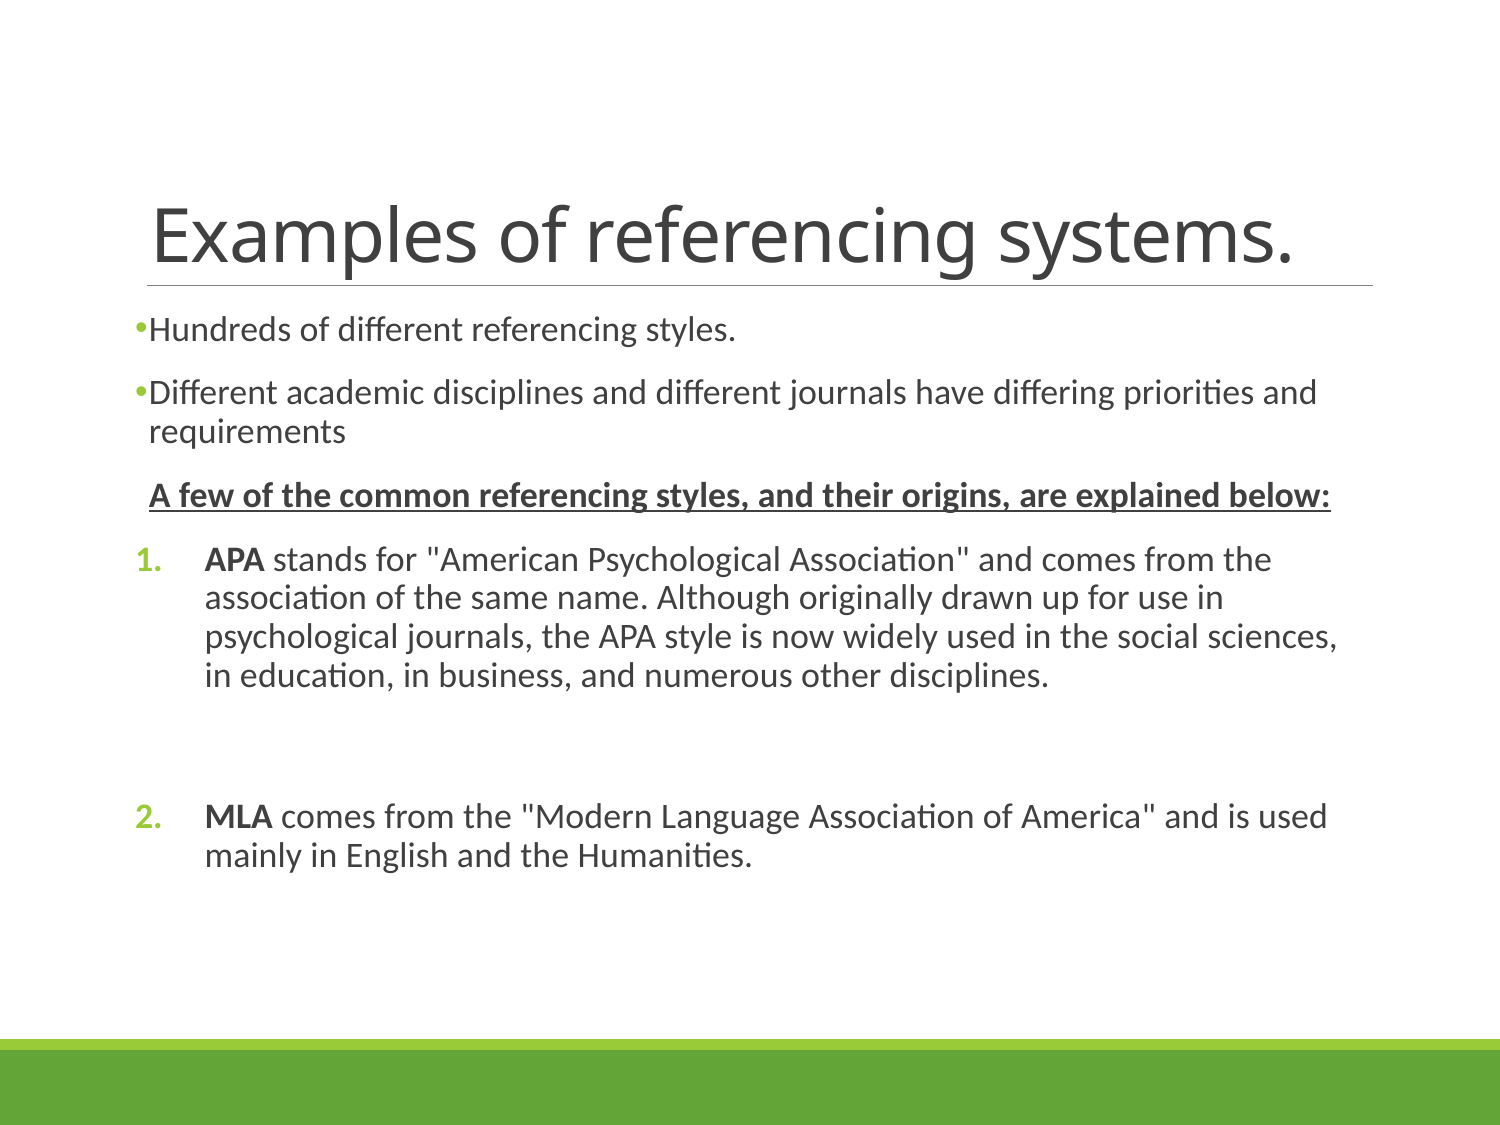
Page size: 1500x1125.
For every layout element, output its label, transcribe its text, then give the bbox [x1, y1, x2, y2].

list Hundreds of different referencing styles. Different academic disciplines and different journals have differing priorities and requirements A few of the common referencing styles, and their origins, are explained below: APA stands for "American Psychological Association" and comes from the association of the same name. Although originally drawn up for use in psychological journals, the APA style is now widely used in the social sciences, in education, in business, and numerous other disciplines. MLA comes from the "Modern Language Association of America" and is used mainly in English and the Humanities. [135, 302, 1373, 963]
title Examples of referencing systems. [135, 47, 1373, 285]
